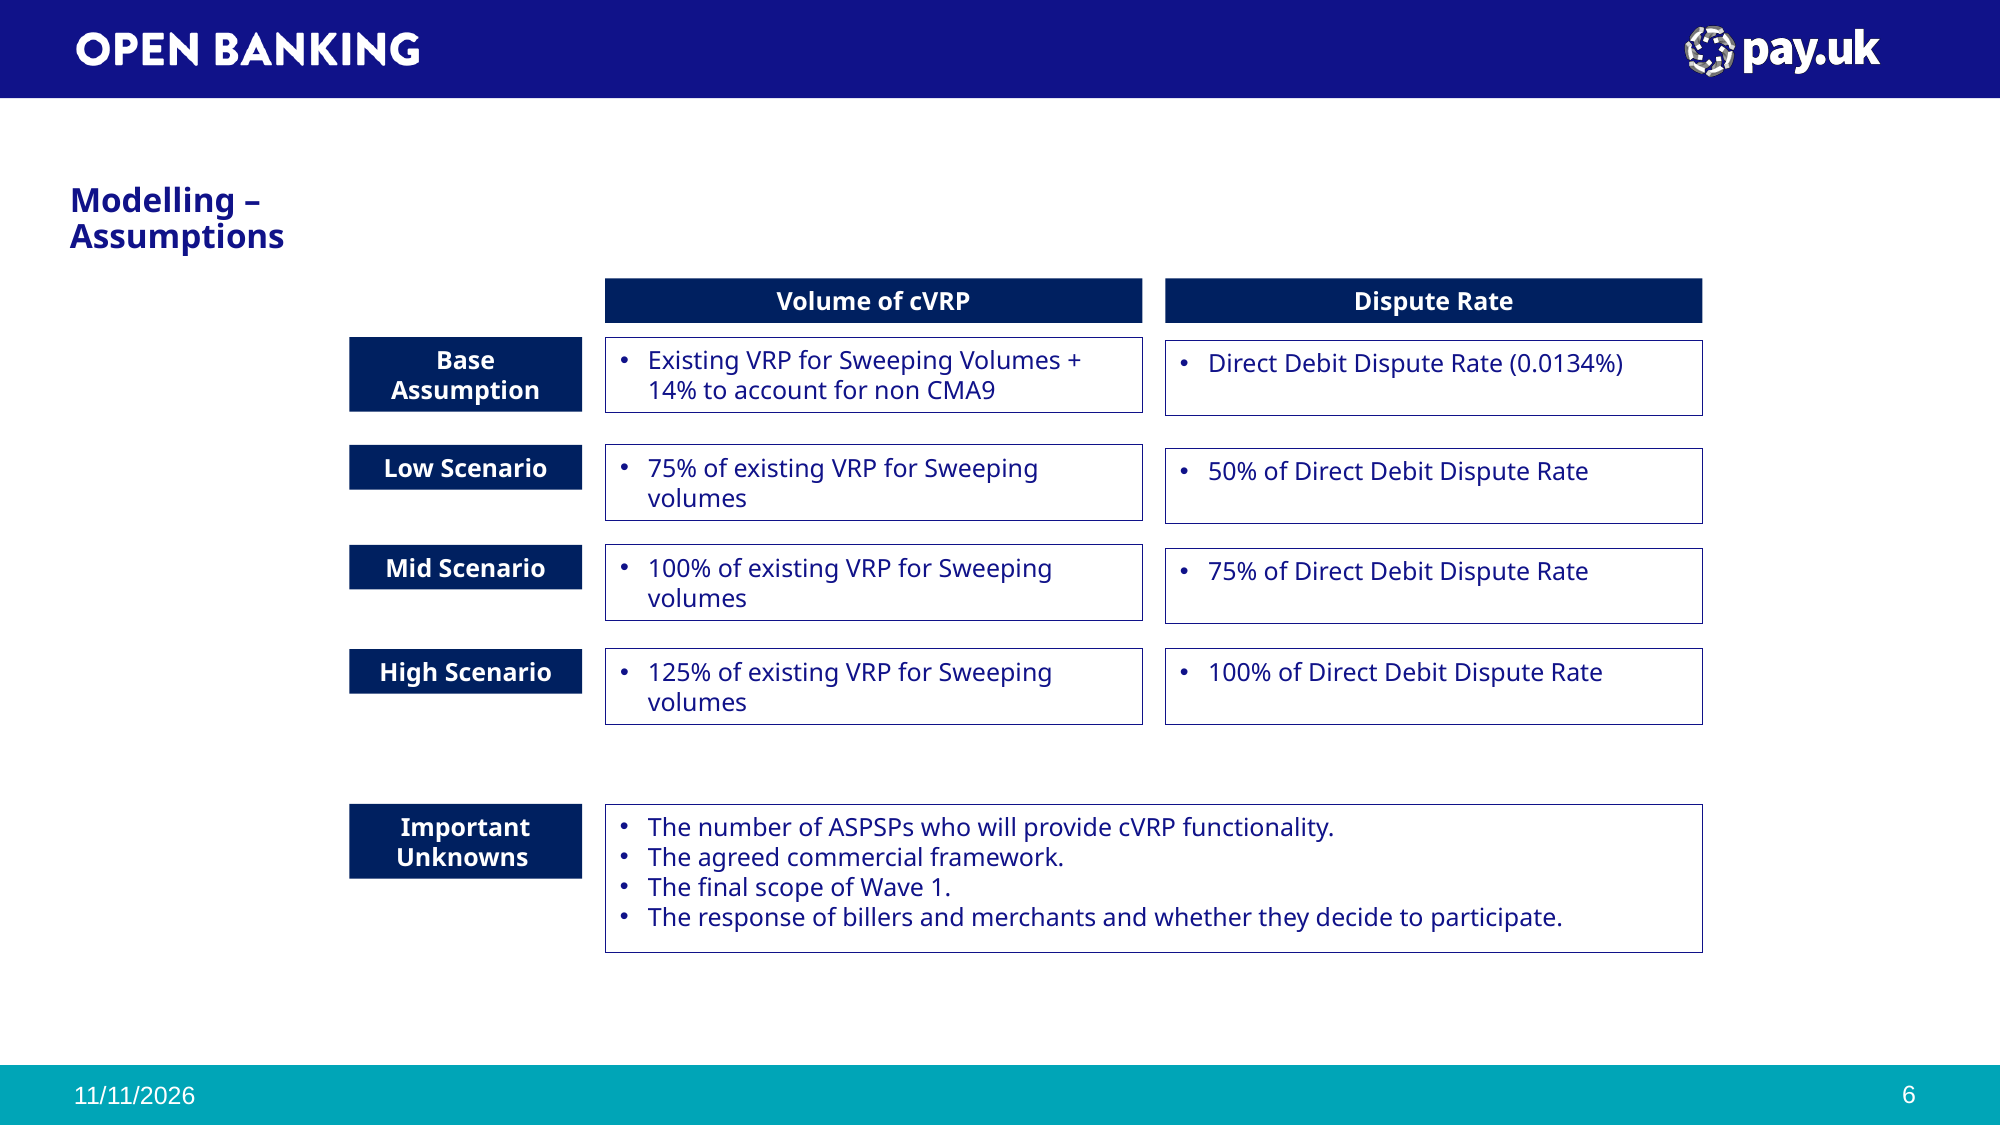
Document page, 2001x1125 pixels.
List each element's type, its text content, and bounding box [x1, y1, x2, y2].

text_box The number of ASPSPs who will provide cVRP functionality. The agreed commercial framework. The final scope of Wave 1. The response of billers and merchants and whether they decide to participate. [605, 804, 1703, 953]
text_box Base Assumption [349, 337, 583, 412]
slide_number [59, 1065, 509, 1125]
title Modelling – Assumptions [54, 176, 308, 453]
text_box Volume of cVRP [605, 278, 1143, 323]
text_box Mid Scenario [349, 544, 583, 590]
text_box Dispute Rate [1165, 278, 1703, 323]
picture [43, 0, 452, 99]
footer [662, 1064, 1338, 1124]
text_box 75% of existing VRP for Sweeping volumes [605, 444, 1143, 521]
slide_number 6 [1412, 1064, 1932, 1124]
text_box Direct Debit Dispute Rate (0.0134%) [1165, 340, 1703, 416]
text_box 125% of existing VRP for Sweeping volumes [605, 648, 1143, 725]
text_box Important Unknowns [349, 803, 583, 879]
text_box Low Scenario [349, 444, 583, 490]
text_box High Scenario [349, 649, 583, 694]
text_box 100% of Direct Debit Dispute Rate [1165, 648, 1703, 725]
text_box 50% of Direct Debit Dispute Rate [1165, 448, 1703, 524]
text_box 100% of existing VRP for Sweeping volumes [605, 544, 1143, 621]
picture [1677, 14, 1887, 82]
text_box Existing VRP for Sweeping Volumes + 14% to account for non CMA9 [605, 337, 1143, 413]
text_box 75% of Direct Debit Dispute Rate [1165, 548, 1703, 624]
